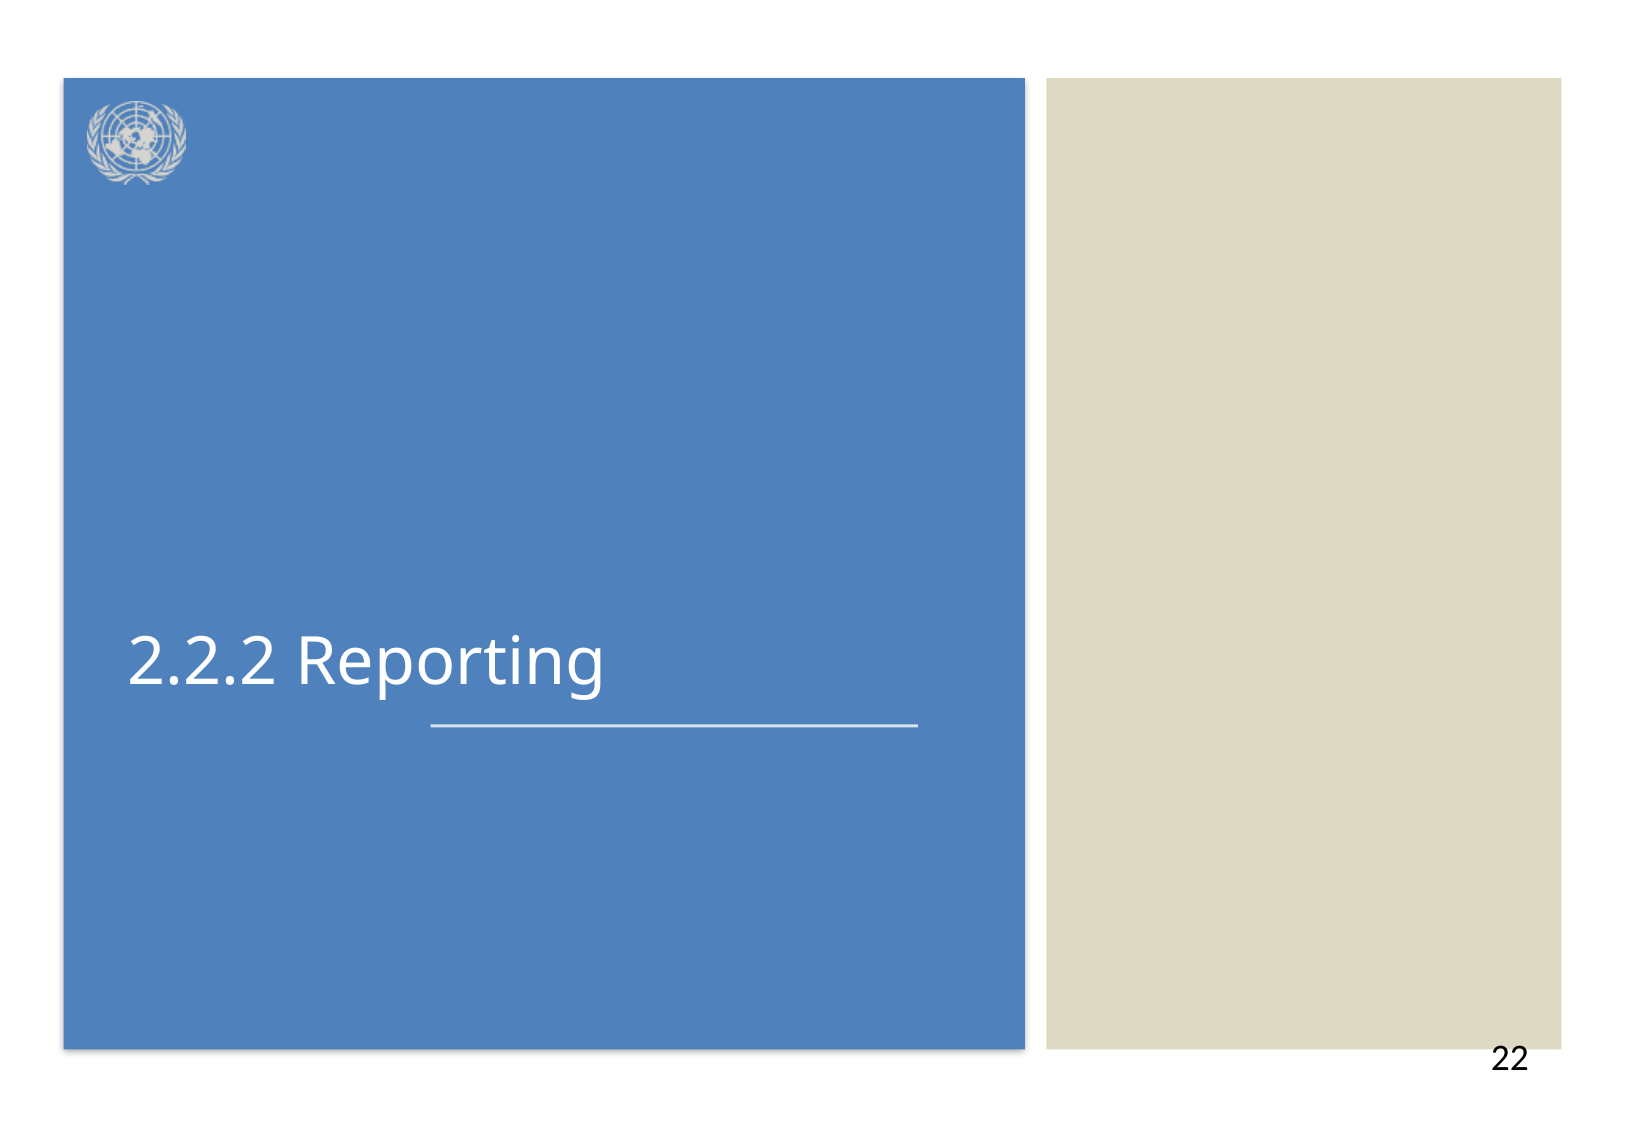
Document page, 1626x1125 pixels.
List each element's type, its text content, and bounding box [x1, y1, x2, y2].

text_box [1046, 78, 1562, 1050]
slide_number 22 [1164, 1025, 1544, 1085]
picture [87, 101, 187, 186]
text_box [63, 78, 1025, 1050]
title 2.2.2 Reporting [112, 208, 943, 707]
